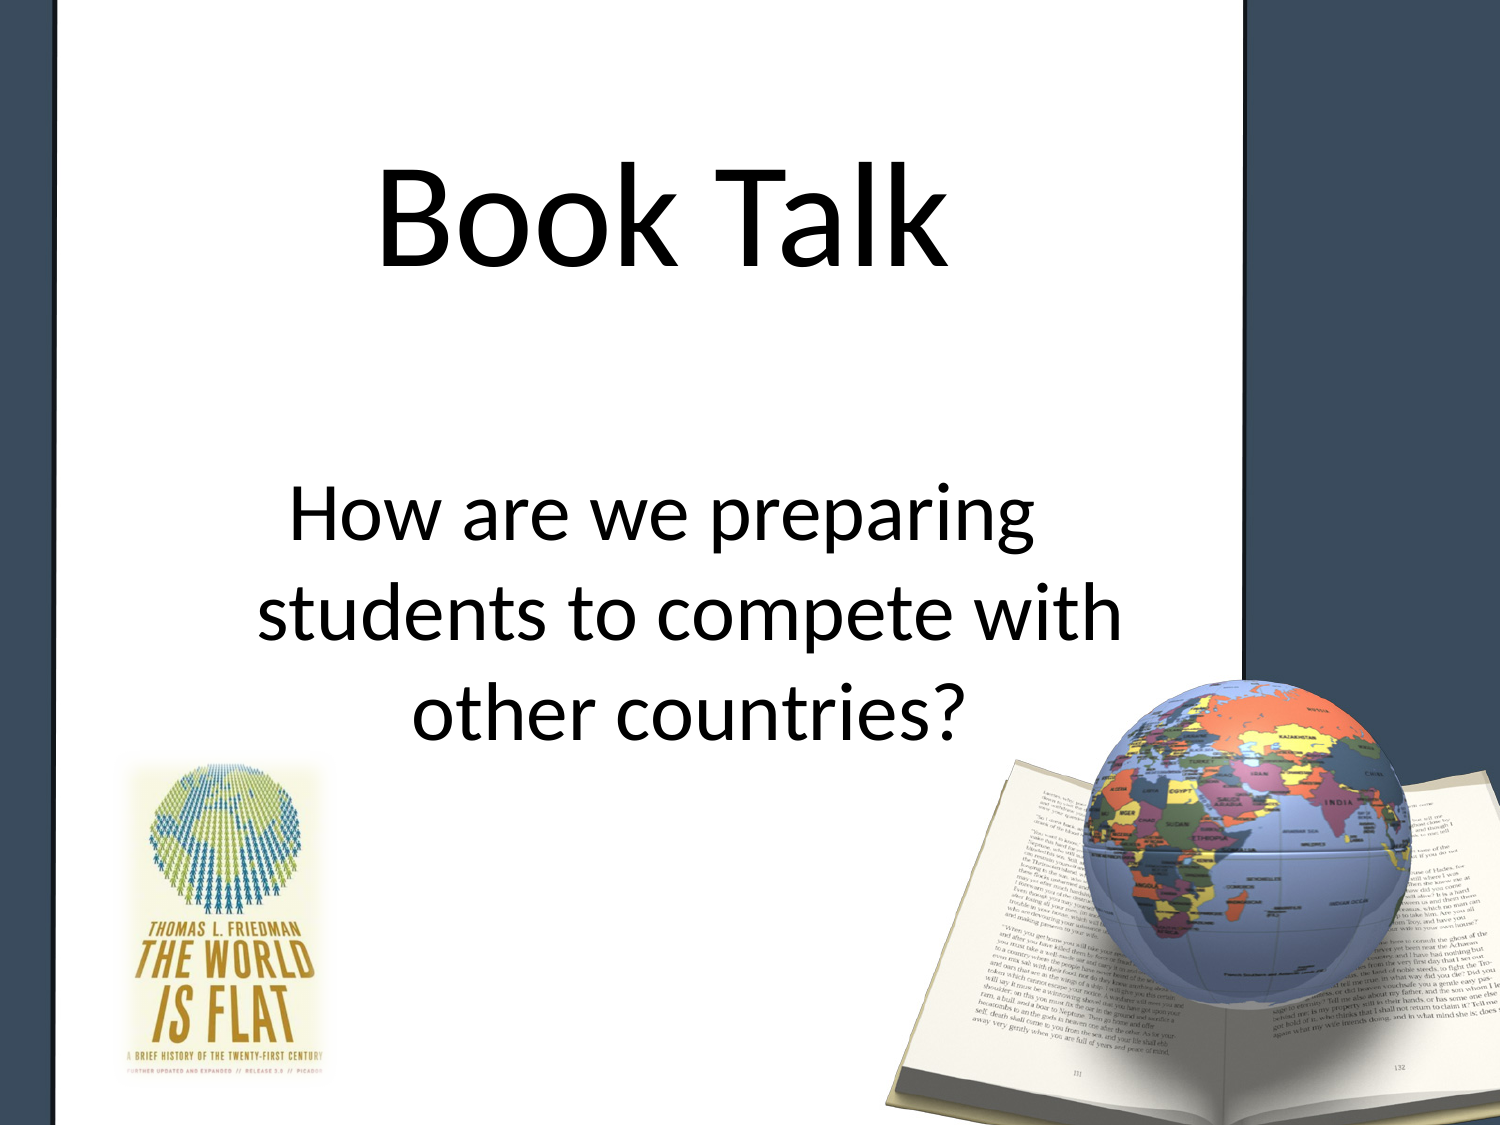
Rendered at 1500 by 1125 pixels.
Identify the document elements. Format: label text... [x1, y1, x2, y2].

list How are we preparing students to compete with other countries? [124, 449, 1201, 1001]
title Book Talk [124, 137, 1201, 276]
picture [0, 0, 1500, 1125]
